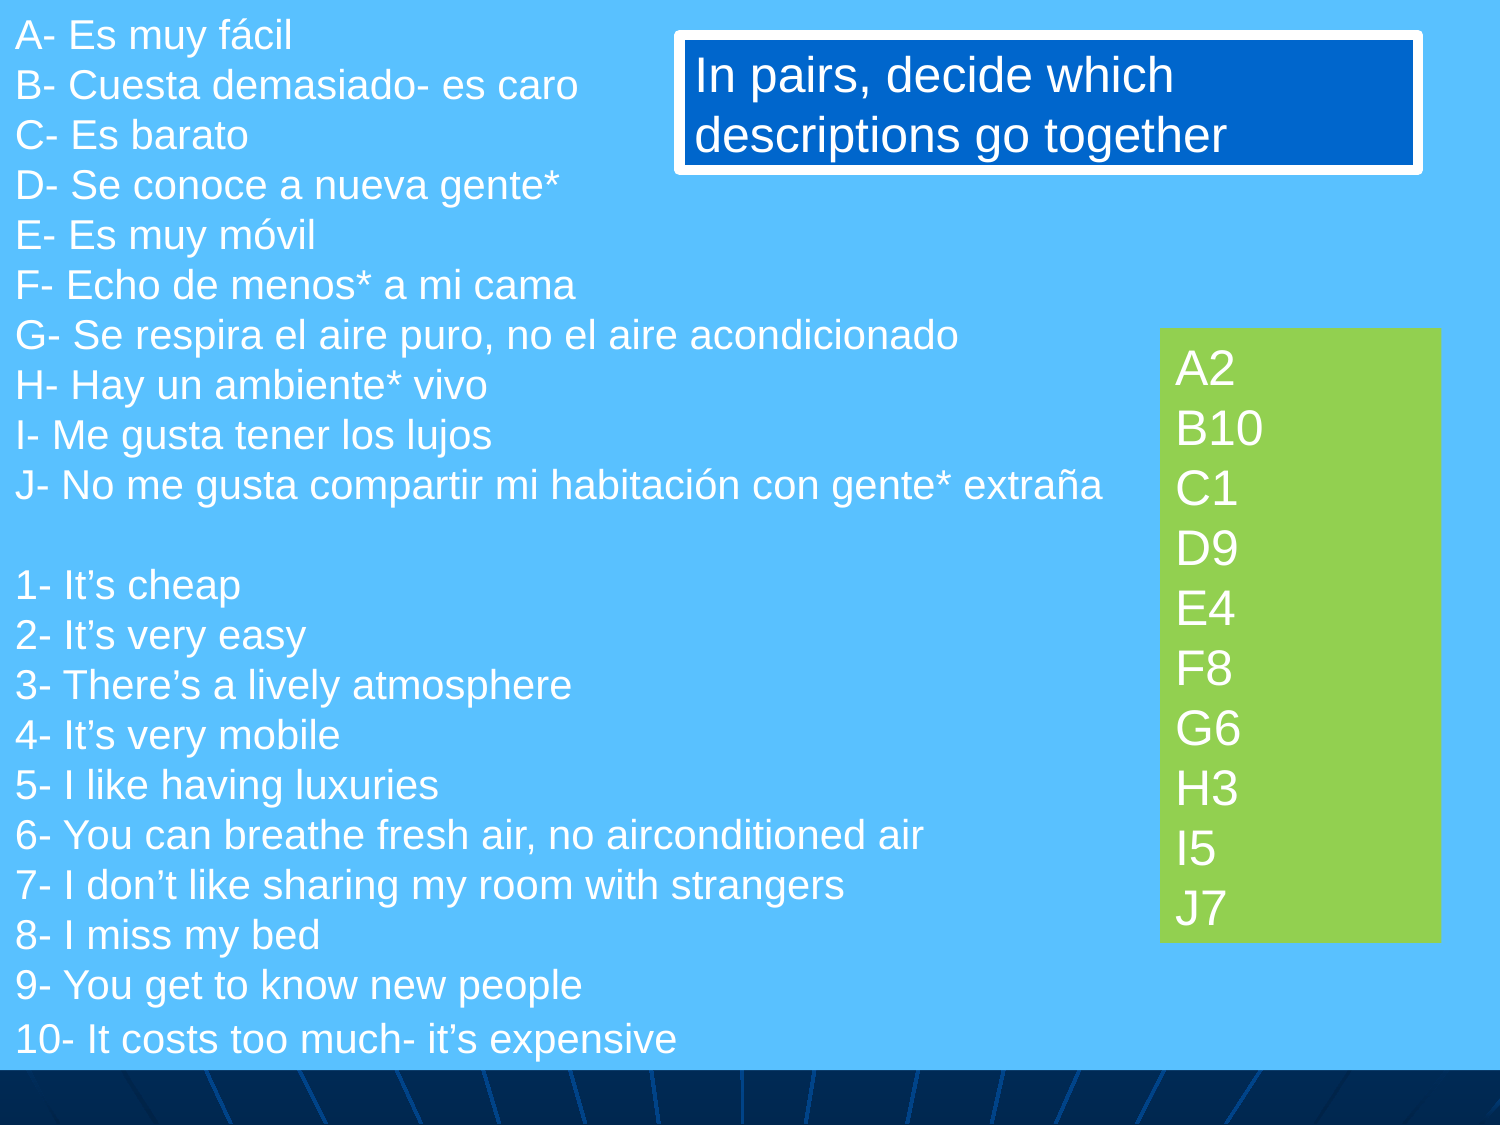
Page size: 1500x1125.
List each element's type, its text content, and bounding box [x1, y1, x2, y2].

text_box A2 B10 C1 D9 E4 F8 G6 H3 I5 J7 [1160, 328, 1442, 943]
text_box A- Es muy fácil B- Cuesta demasiado- es caro C- Es barato D- Se conoce a nueva gente* E- Es muy móvil F- Echo de menos* a mi cama G- Se respira el aire puro, no el aire acondicionado H- Hay un ambiente* vivo I- Me gusta tener los lujos J- No me gusta compartir mi habitación con gente* extraña 1- It’s cheap 2- It’s very easy 3- There’s a lively atmosphere 4- It’s very mobile 5- I like having luxuries 6- You can breathe fresh air, no airconditioned air 7- I don’t like sharing my room with strangers 8- I miss my bed 9- You get to know new people 10- It costs too much- it’s expensive [0, 0, 1500, 1071]
text_box In pairs, decide which descriptions go together [679, 35, 1418, 170]
